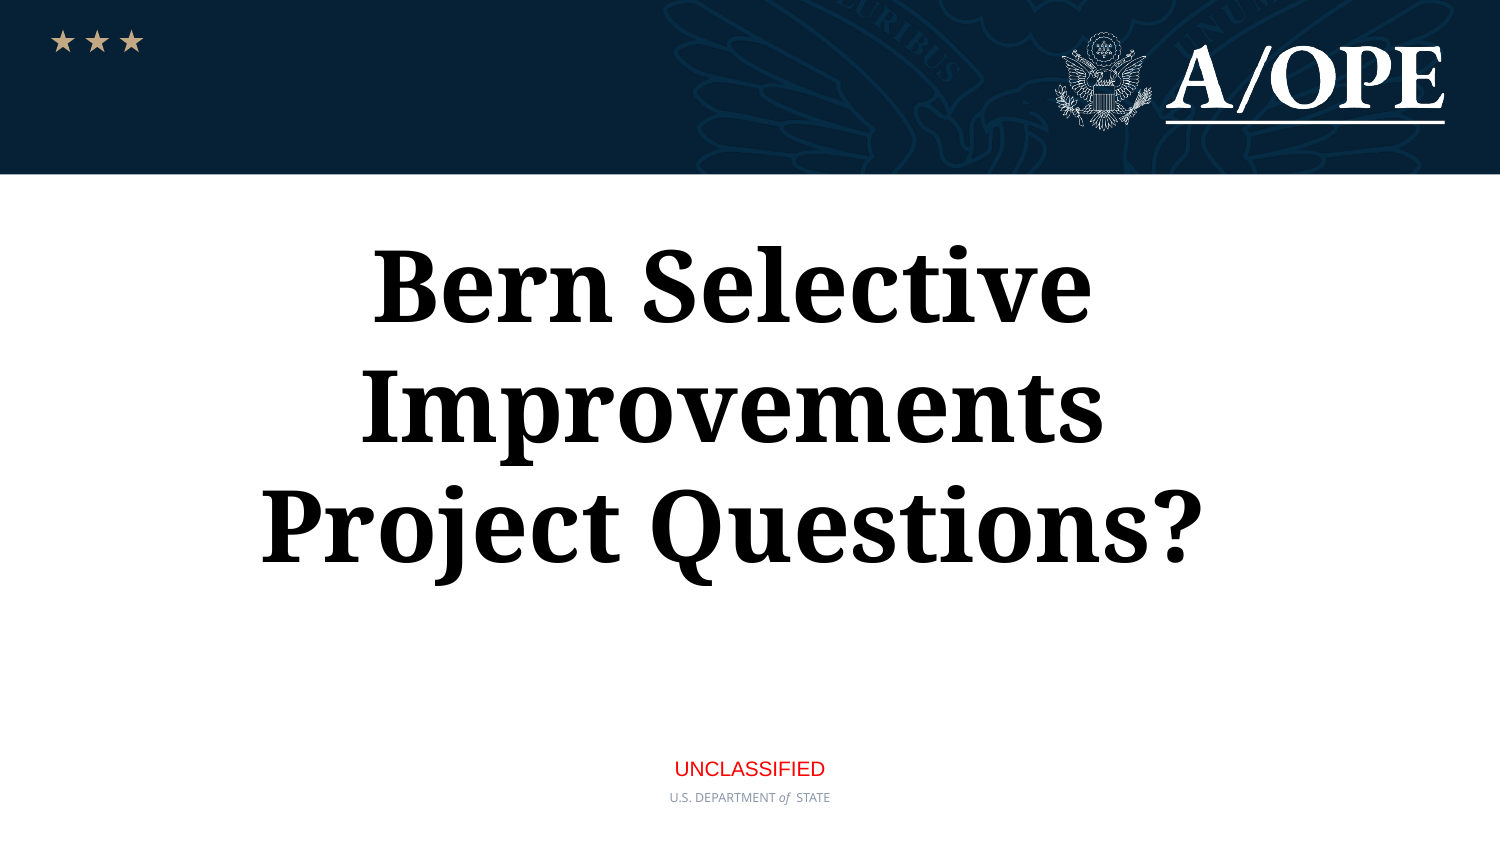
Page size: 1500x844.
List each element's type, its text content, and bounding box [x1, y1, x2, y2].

picture [587, 0, 1500, 174]
text_box UNCLASSIFIED [659, 747, 841, 788]
title Bern Selective Improvements Project Questions? [211, 67, 1256, 739]
